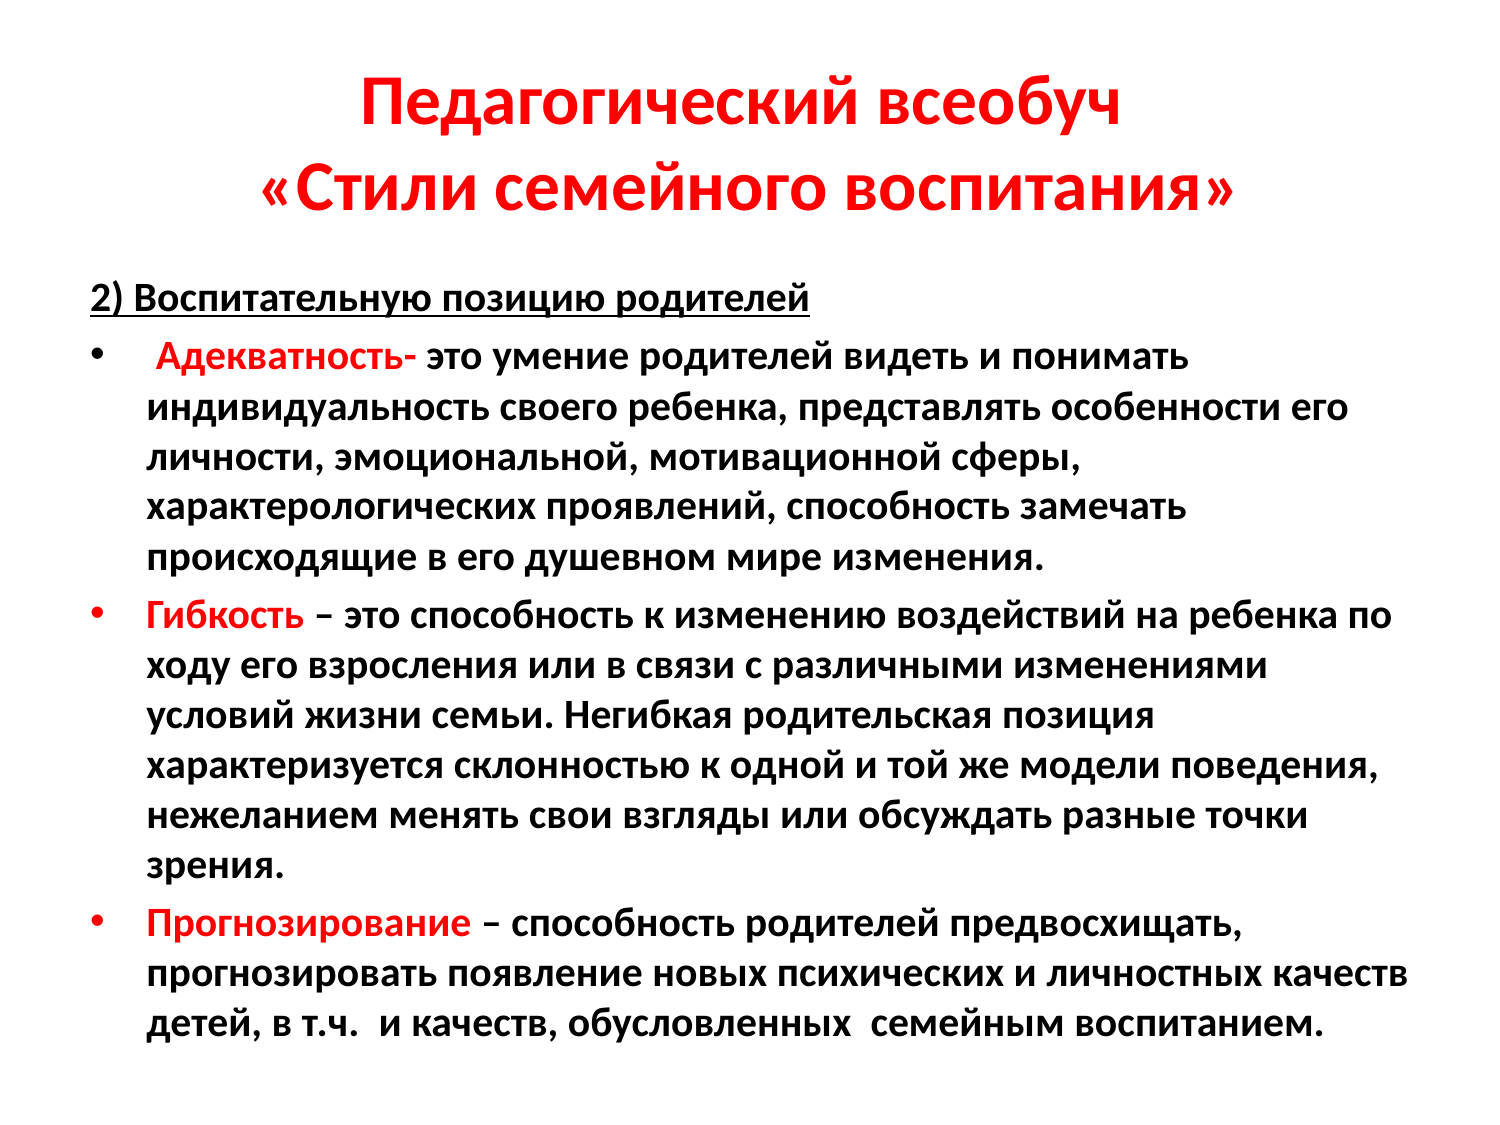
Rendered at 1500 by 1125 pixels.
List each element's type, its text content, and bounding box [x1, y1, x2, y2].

title Педагогический всеобуч «Стили семейного воспитания» [75, 45, 1425, 233]
list 2) Воспитательную позицию родителей Адекватность- это умение родителей видеть и понимать индивидуальность своего ребенка, представлять особенности его личности, эмоциональной, мотивационной сферы, характерологических проявлений, способность замечать происходящие в его душевном мире изменения. Гибкость – это способность к изменению воздействий на ребенка по ходу его взросления или в связи с различными изменениями условий жизни семьи. Негибкая родительская позиция характеризуется склонностью к одной и той же модели поведения, нежеланием менять свои взгляды или обсуждать разные точки зрения. Прогнозирование – способность родителей предвосхищать, прогнозировать появление новых психических и личностных качеств детей, в т.ч. и качеств, обусловленных семейным воспитанием. [75, 262, 1425, 1005]
